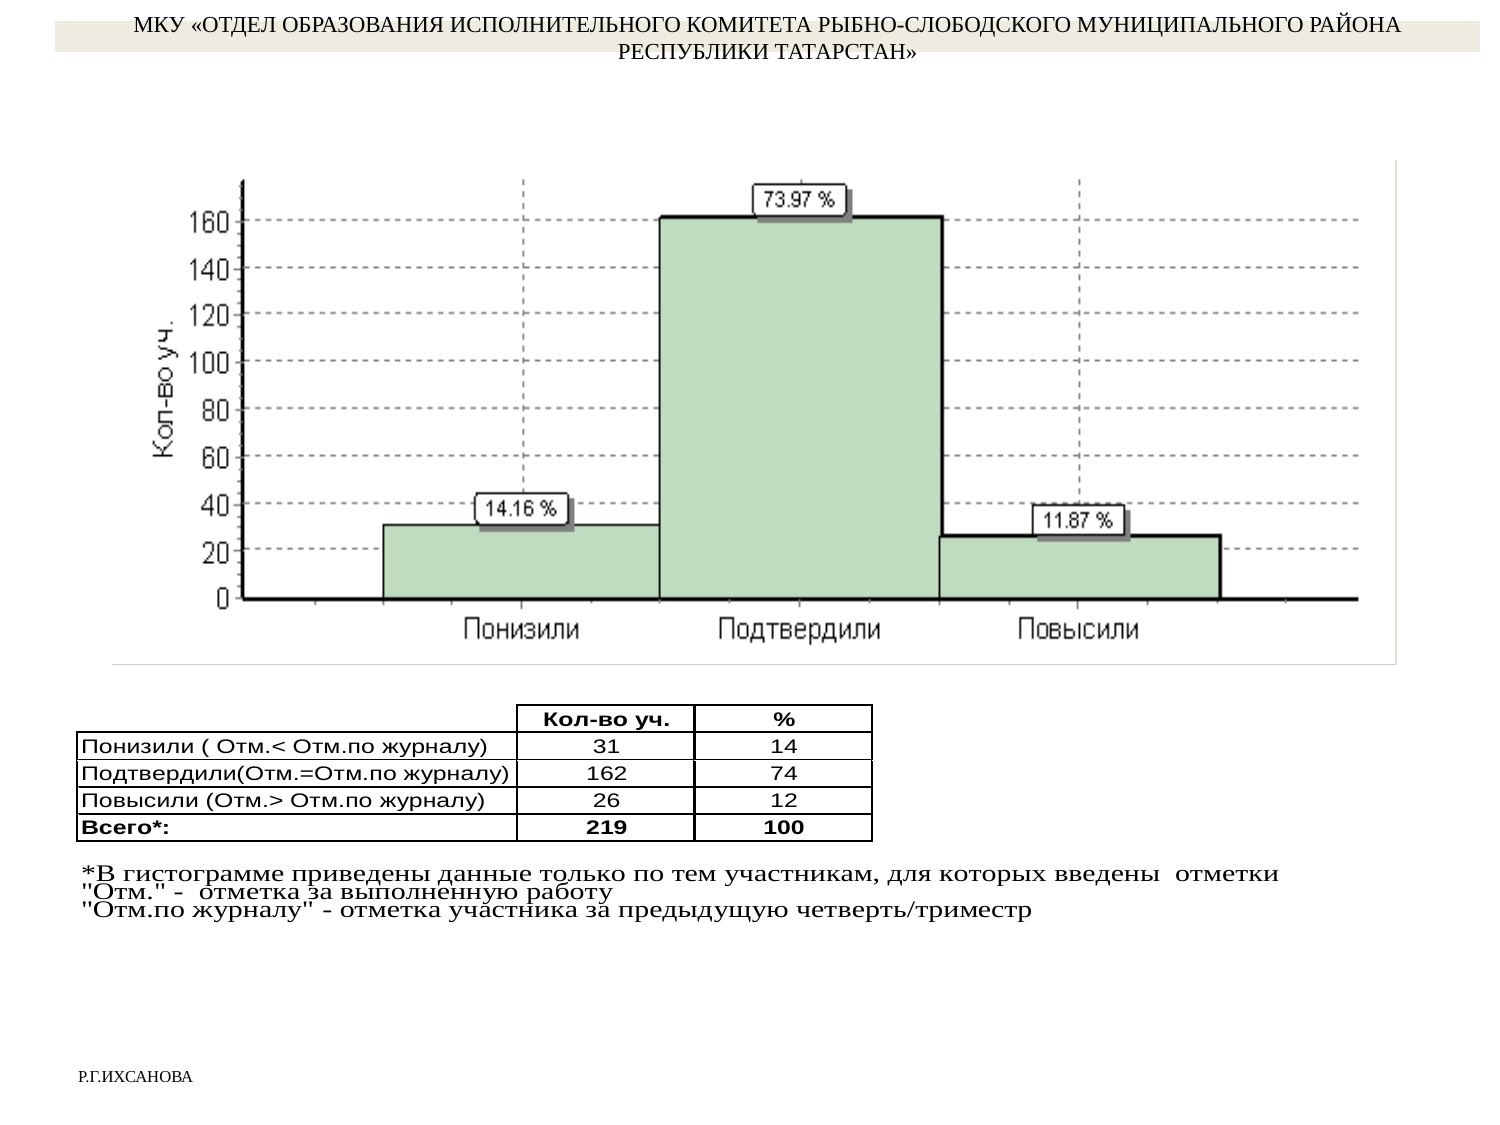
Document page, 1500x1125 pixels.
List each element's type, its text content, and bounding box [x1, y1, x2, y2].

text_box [52, 703, 1448, 992]
text_box Р.Г.ИХСАНОВА [16, 1045, 256, 1108]
text_box МКУ «ОТДЕЛ ОБРАЗОВАНИЯ ИСПОЛНИТЕЛЬНОГО КОМИТЕТА РЫБНО-СЛОБОДСКОГО МУНИЦИПАЛЬНОГО РАЙОНА РЕСПУБЛИКИ ТАТАРСТАН» [51, 17, 1484, 57]
picture [111, 160, 1400, 670]
